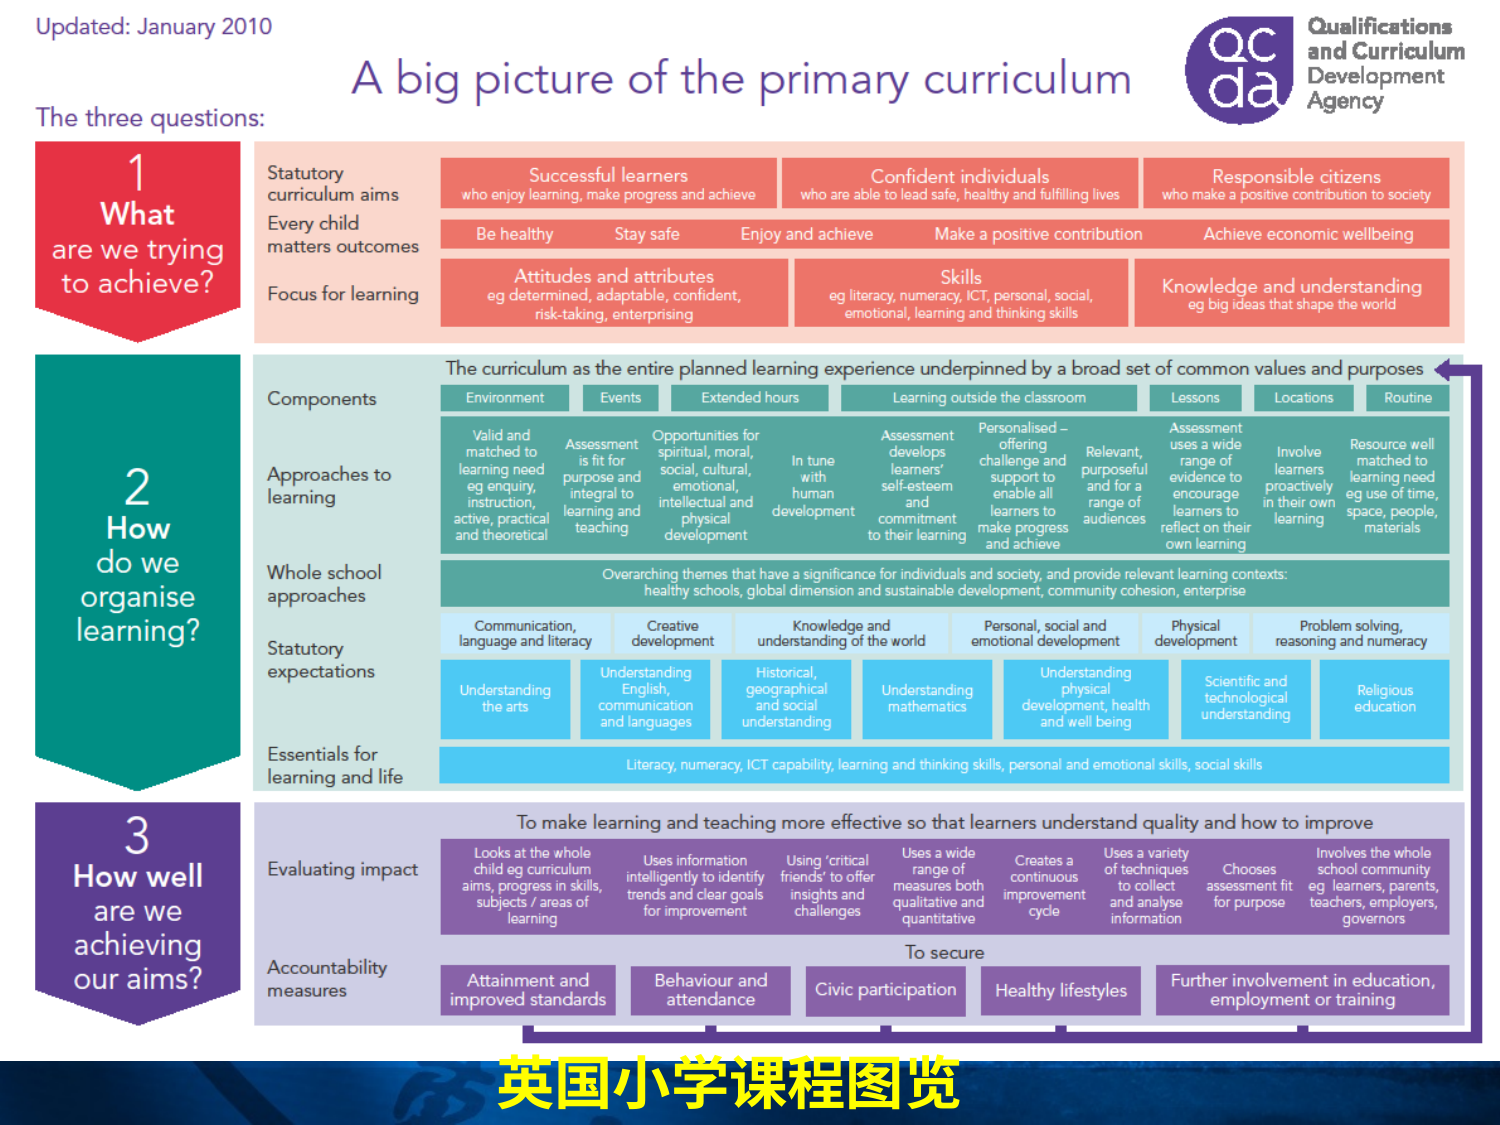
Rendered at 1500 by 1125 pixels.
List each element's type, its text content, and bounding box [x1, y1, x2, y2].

text_box 英国小学课程图览 [414, 1068, 978, 1124]
picture [0, 1061, 1500, 1125]
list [0, 0, 1500, 1061]
